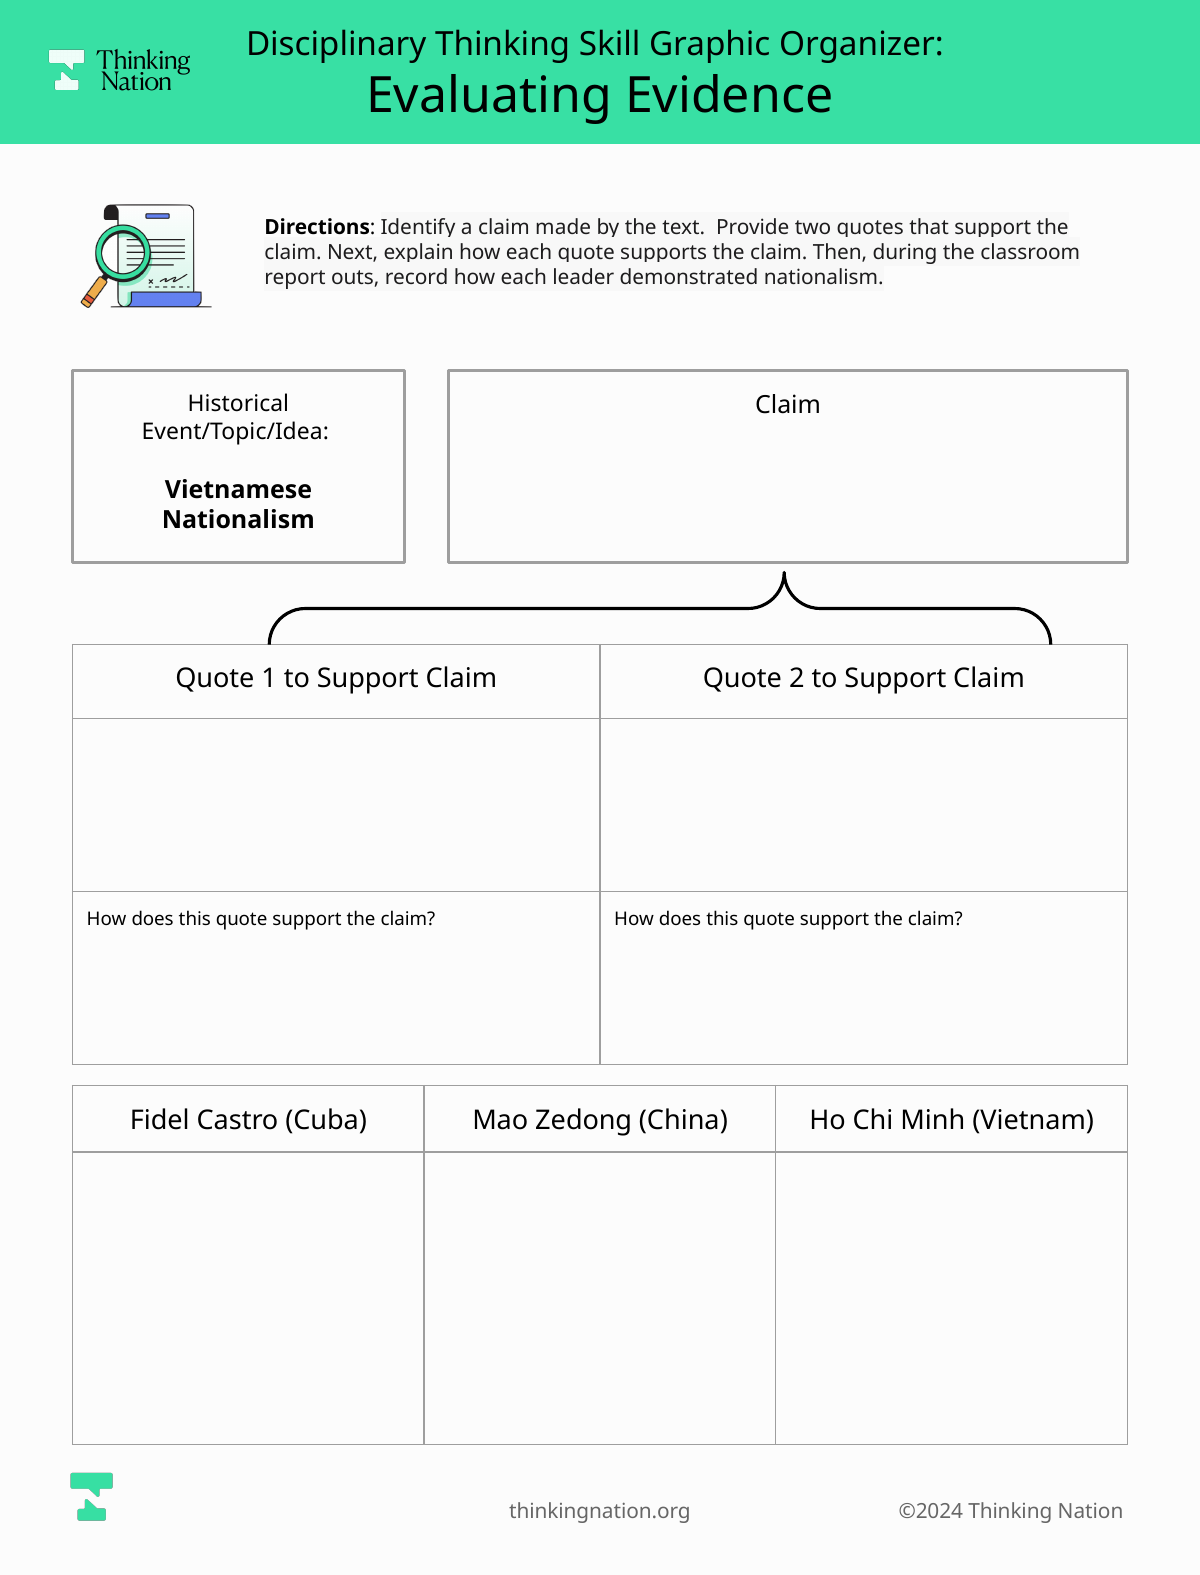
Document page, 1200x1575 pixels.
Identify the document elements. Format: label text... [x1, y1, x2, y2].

table_header Fidel Castro (Cuba) [73, 1086, 423, 1151]
text_box Directions: Identify a claim made by the text. Provide two quotes that support the claim. Next, explain how each quote supports the claim. Then, during the classroom report outs, record how each leader demonstrated nationalism. [246, 198, 1128, 304]
table_cell [73, 719, 599, 891]
table_header Quote 1 to Support Claim [73, 645, 599, 718]
text_box ©2024 Thinking Nation [854, 1483, 1139, 1532]
table_cell [425, 1153, 775, 1444]
text_box Claim [448, 370, 1128, 563]
text_box Disciplinary Thinking Skill Graphic Organizer: Evaluating Evidence [0, 0, 1200, 144]
picture [33, 35, 195, 104]
table_cell [776, 1153, 1127, 1444]
table_header Ho Chi Minh (Vietnam) [776, 1086, 1127, 1151]
table_cell [601, 719, 1127, 891]
text_box Historical Event/Topic/Idea: Vietnamese Nationalism [72, 370, 405, 563]
text_box thinkingnation.org [457, 1483, 742, 1532]
table_cell How does this quote support the claim? [73, 892, 599, 1064]
picture [72, 182, 220, 330]
table_cell How does this quote support the claim? [601, 892, 1127, 1064]
table_header Quote 2 to Support Claim [601, 645, 1127, 718]
picture [58, 1463, 125, 1530]
table_header Mao Zedong (China) [425, 1086, 775, 1151]
text_box [269, 572, 1051, 645]
table_cell [73, 1153, 423, 1444]
